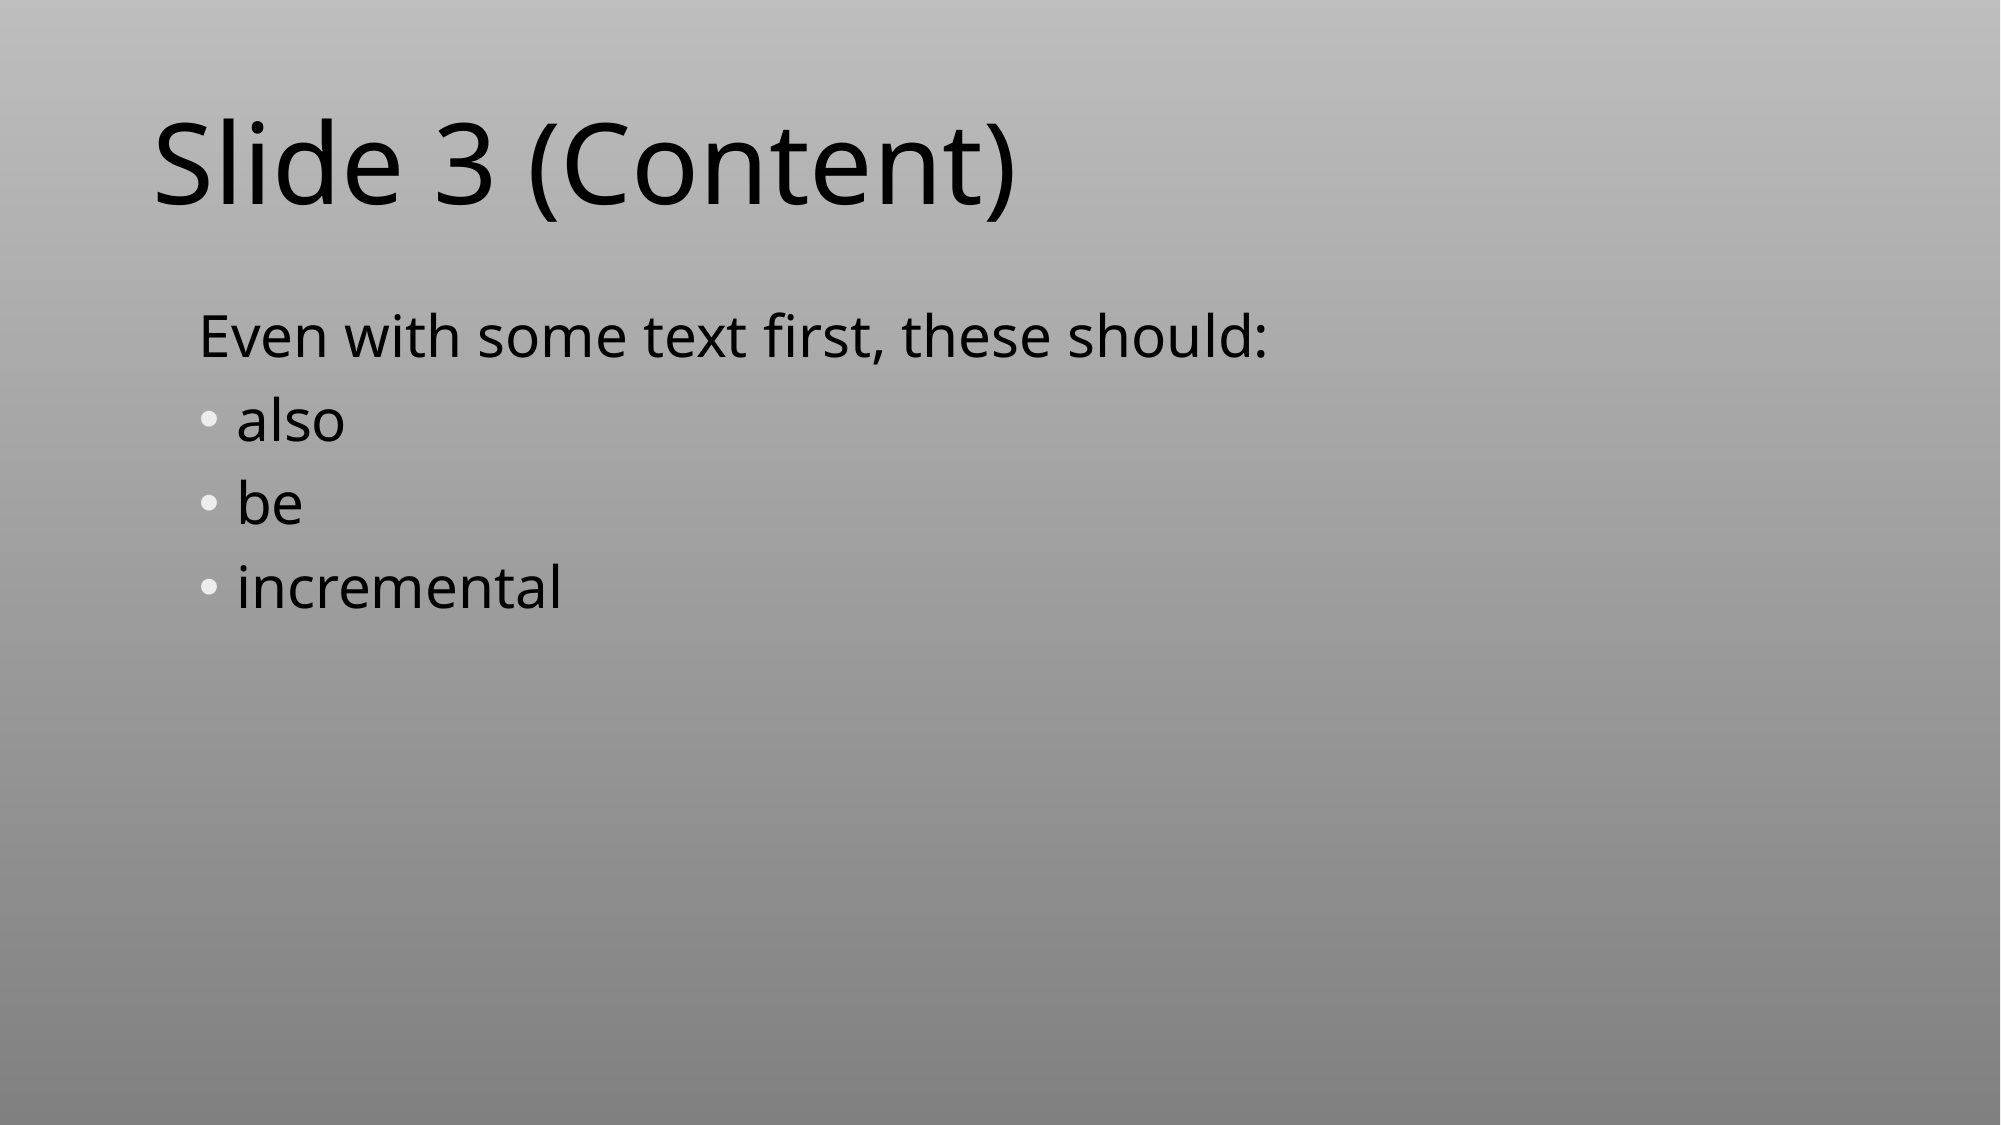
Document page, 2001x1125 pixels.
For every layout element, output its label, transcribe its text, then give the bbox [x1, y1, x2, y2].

list Even with some text first, these should: also be incremental [183, 299, 1863, 1014]
picture [0, 0, 2001, 1125]
title Slide 3 (Content) [137, 59, 1863, 278]
